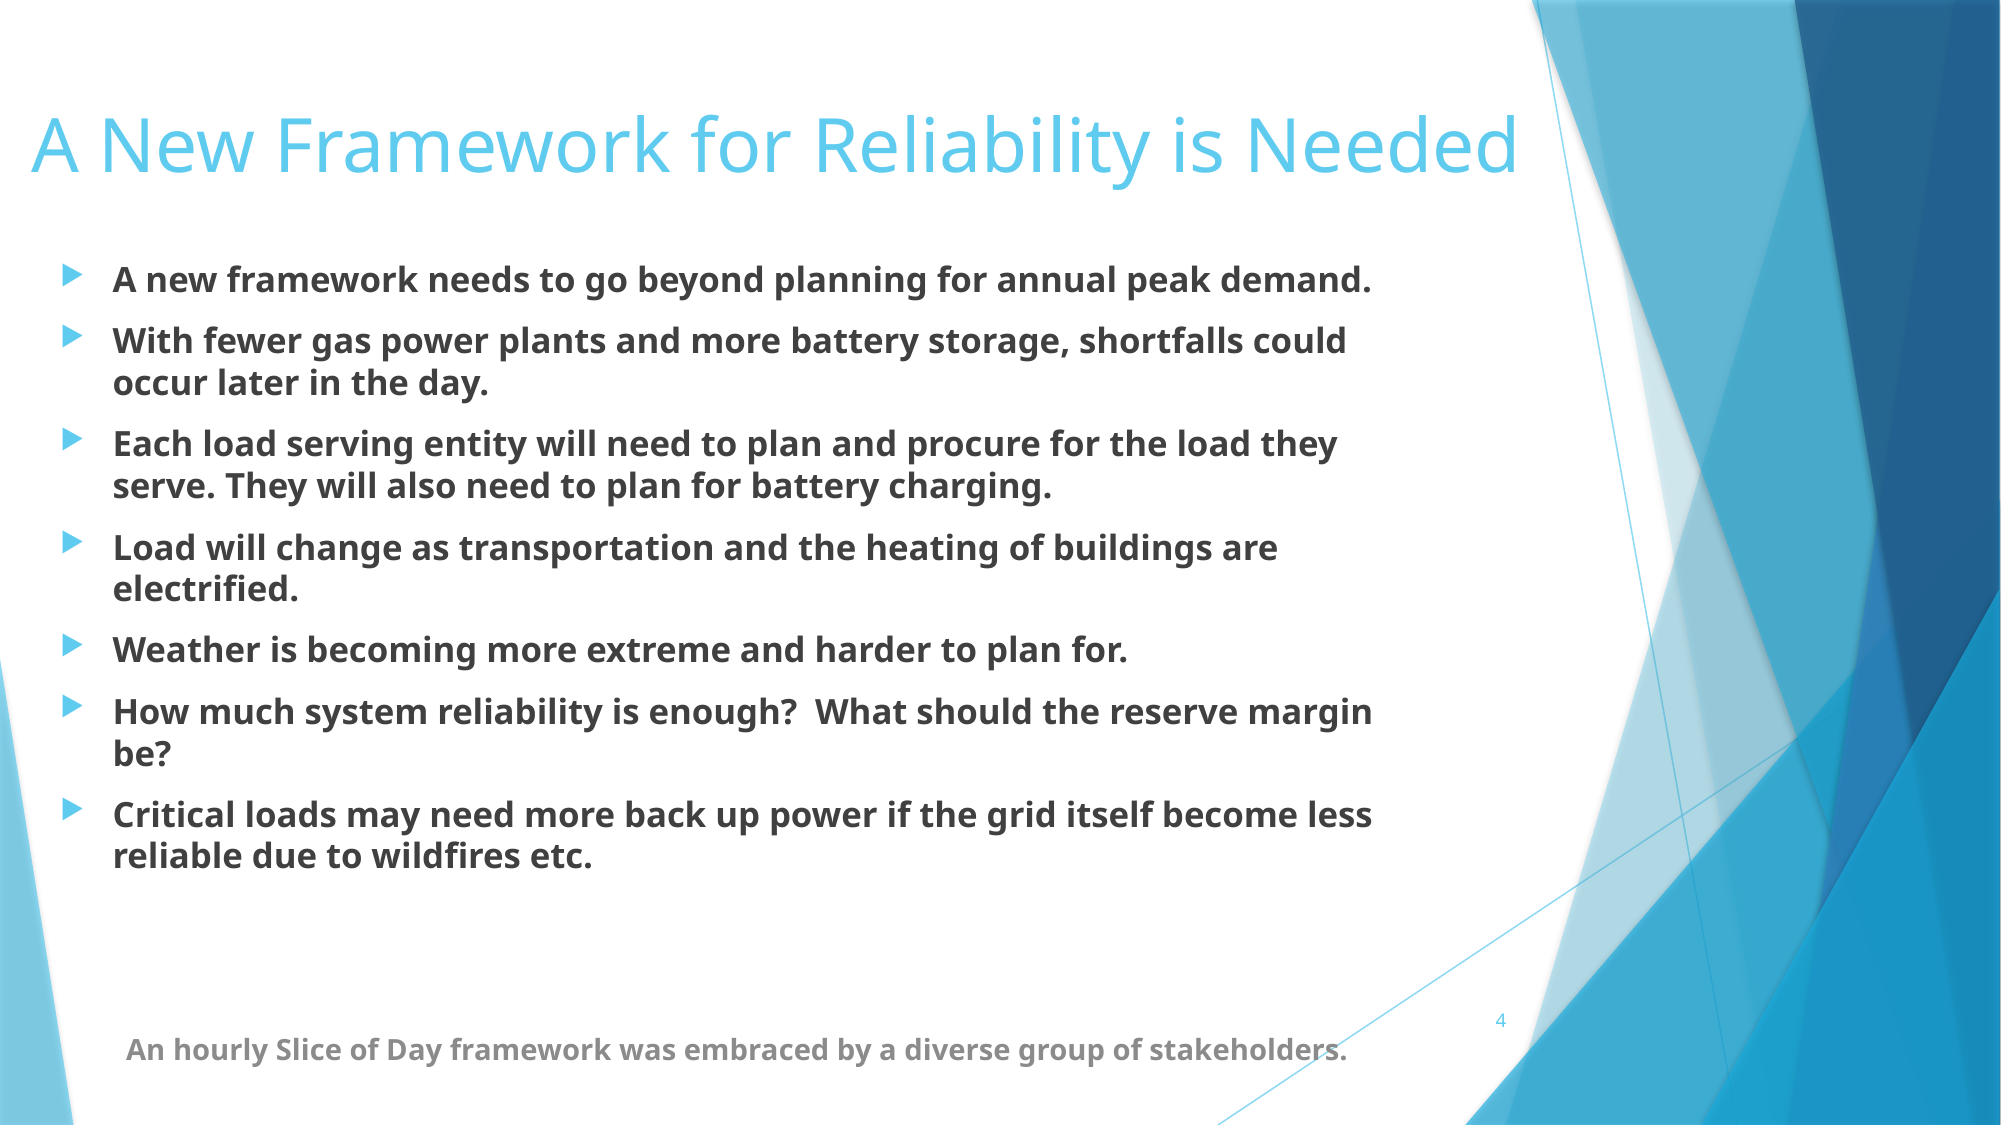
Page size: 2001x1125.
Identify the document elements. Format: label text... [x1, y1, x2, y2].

list A new framework needs to go beyond planning for annual peak demand. With fewer gas power plants and more battery storage, shortfalls could occur later in the day. Each load serving entity will need to plan and procure for the load they serve. They will also need to plan for battery charging. Load will change as transportation and the heating of buildings are electrified. Weather is becoming more extreme and harder to plan for. How much system reliability is enough? What should the reserve margin be? Critical loads may need more back up power if the grid itself become less reliable due to wildfires etc. [45, 250, 1410, 888]
slide_number 4 [1409, 991, 1522, 1051]
footer An hourly Slice of Day framework was embraced by a diverse group of stakeholders. [111, 1019, 1366, 1079]
title A New Framework for Reliability is Needed [16, 90, 1644, 307]
